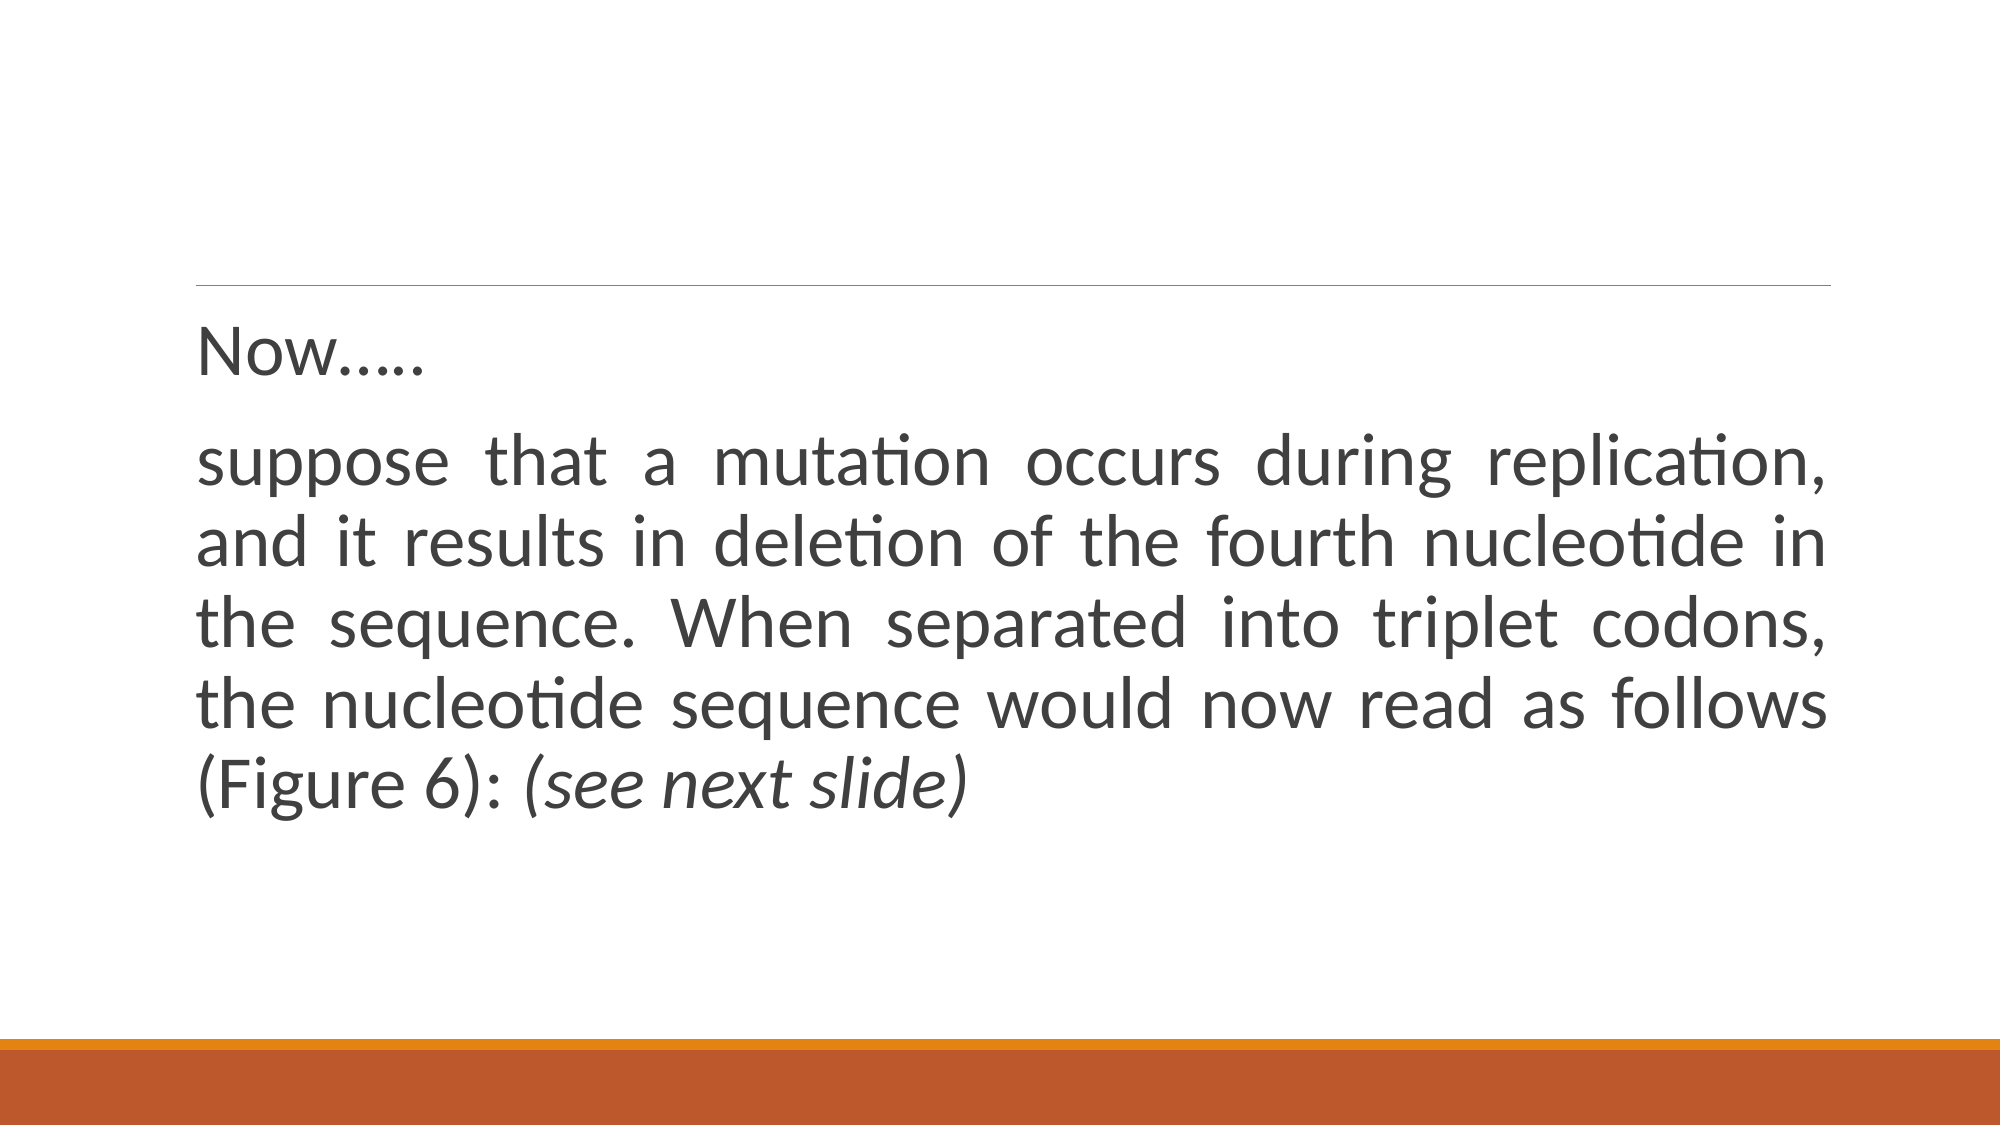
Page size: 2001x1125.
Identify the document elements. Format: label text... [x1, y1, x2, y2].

list Now….. suppose that a mutation occurs during replication, and it results in deletion of the fourth nucleotide in the sequence. When separated into triplet codons, the nucleotide sequence would now read as follows (Figure 6): (see next slide) [180, 302, 1830, 963]
